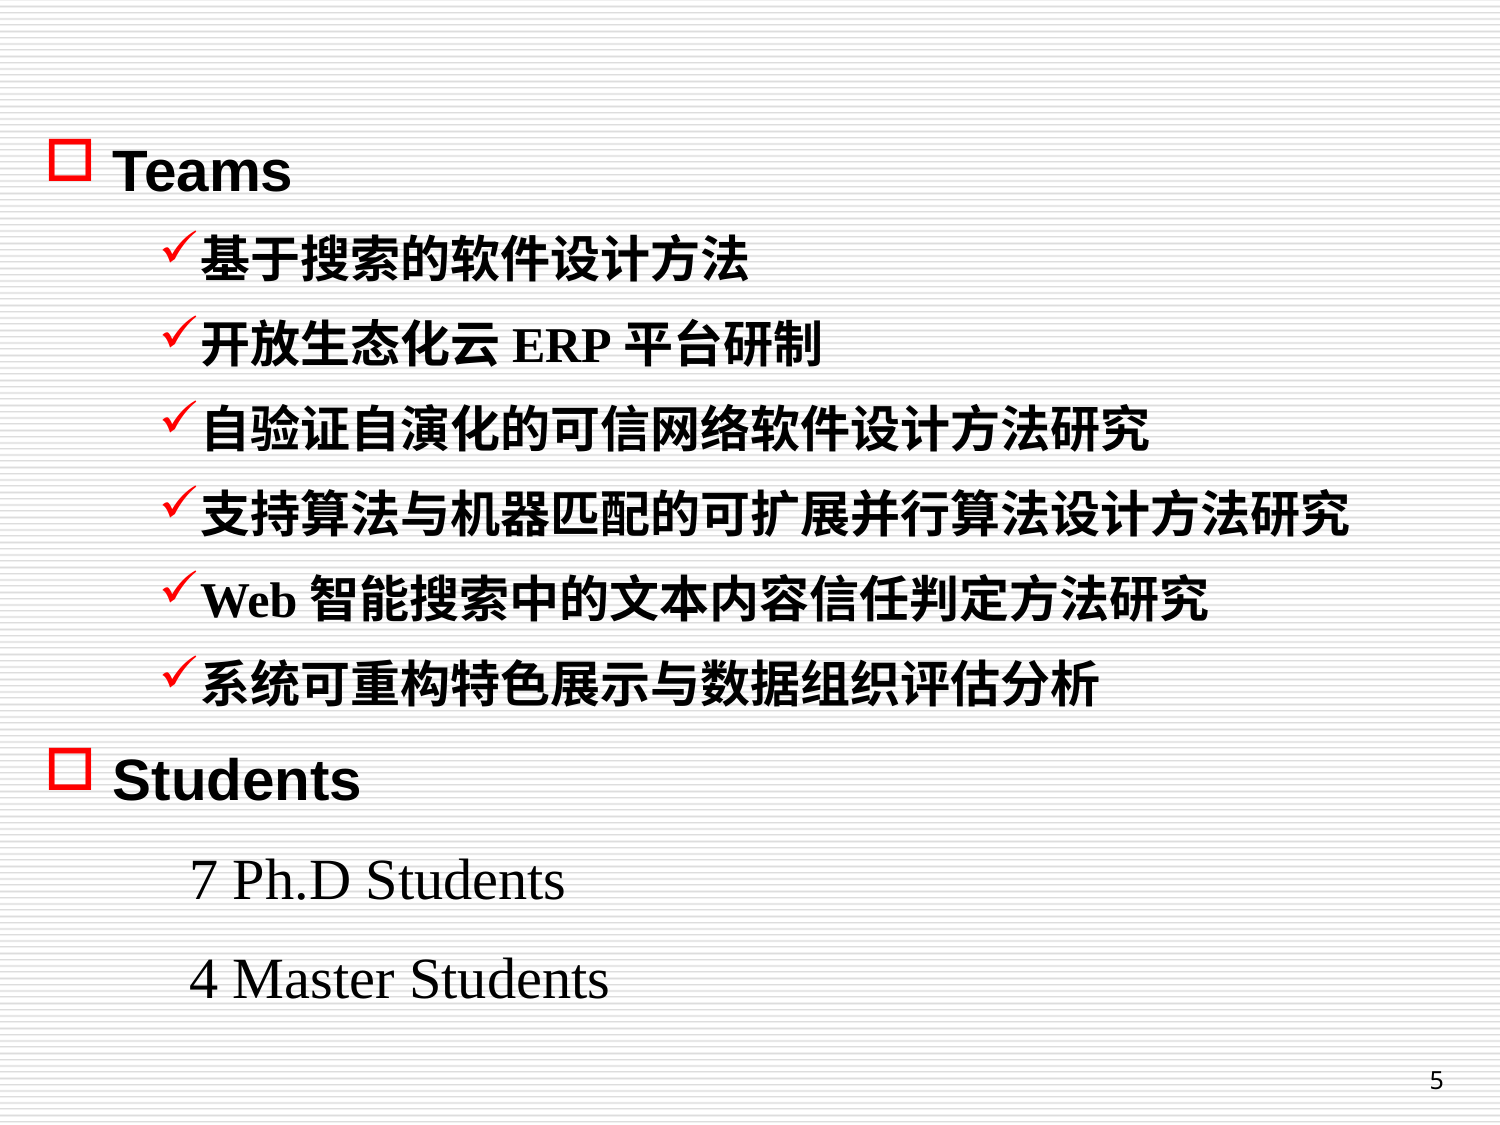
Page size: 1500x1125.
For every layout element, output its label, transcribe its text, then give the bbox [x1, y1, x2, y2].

picture [0, 0, 1500, 1125]
text_box 5 [1399, 1057, 1474, 1106]
text_box Teams 基于搜索的软件设计方法 开放生态化云ERP平台研制 自验证自演化的可信网络软件设计方法研究 支持算法与机器匹配的可扩展并行算法设计方法研究 Web智能搜索中的文本内容信任判定方法研究 系统可重构特色展示与数据组织评估分析 Students 7 Ph.D Students 4 Master Students [29, 125, 1459, 1117]
